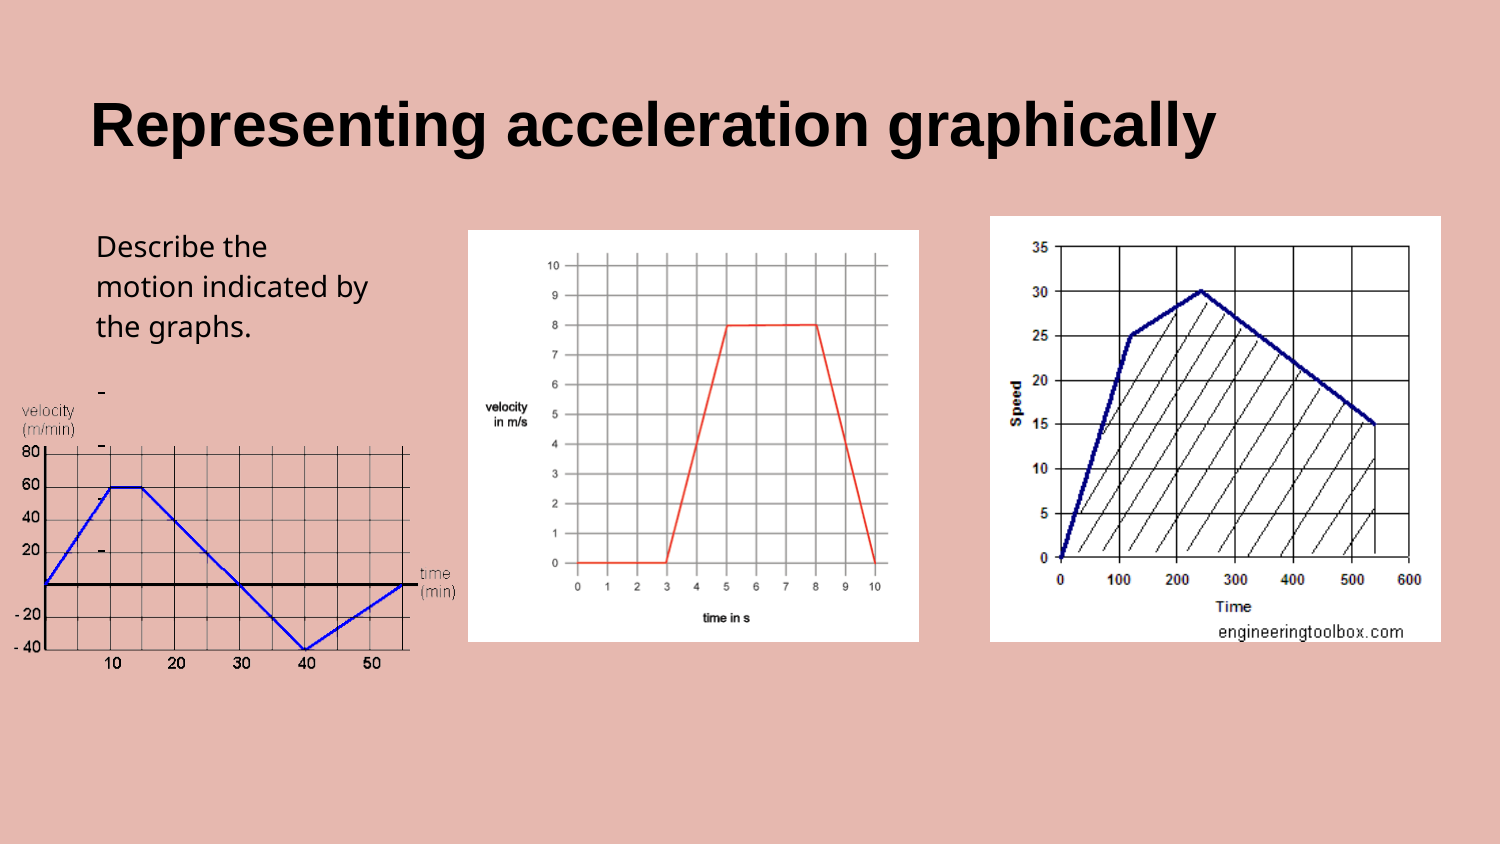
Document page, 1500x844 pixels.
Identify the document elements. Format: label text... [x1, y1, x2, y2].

title Representing acceleration graphically [75, 33, 1425, 175]
picture [467, 230, 919, 642]
picture [7, 400, 458, 676]
picture [990, 216, 1441, 642]
text_box Describe the motion indicated by the graphs. [80, 250, 385, 398]
